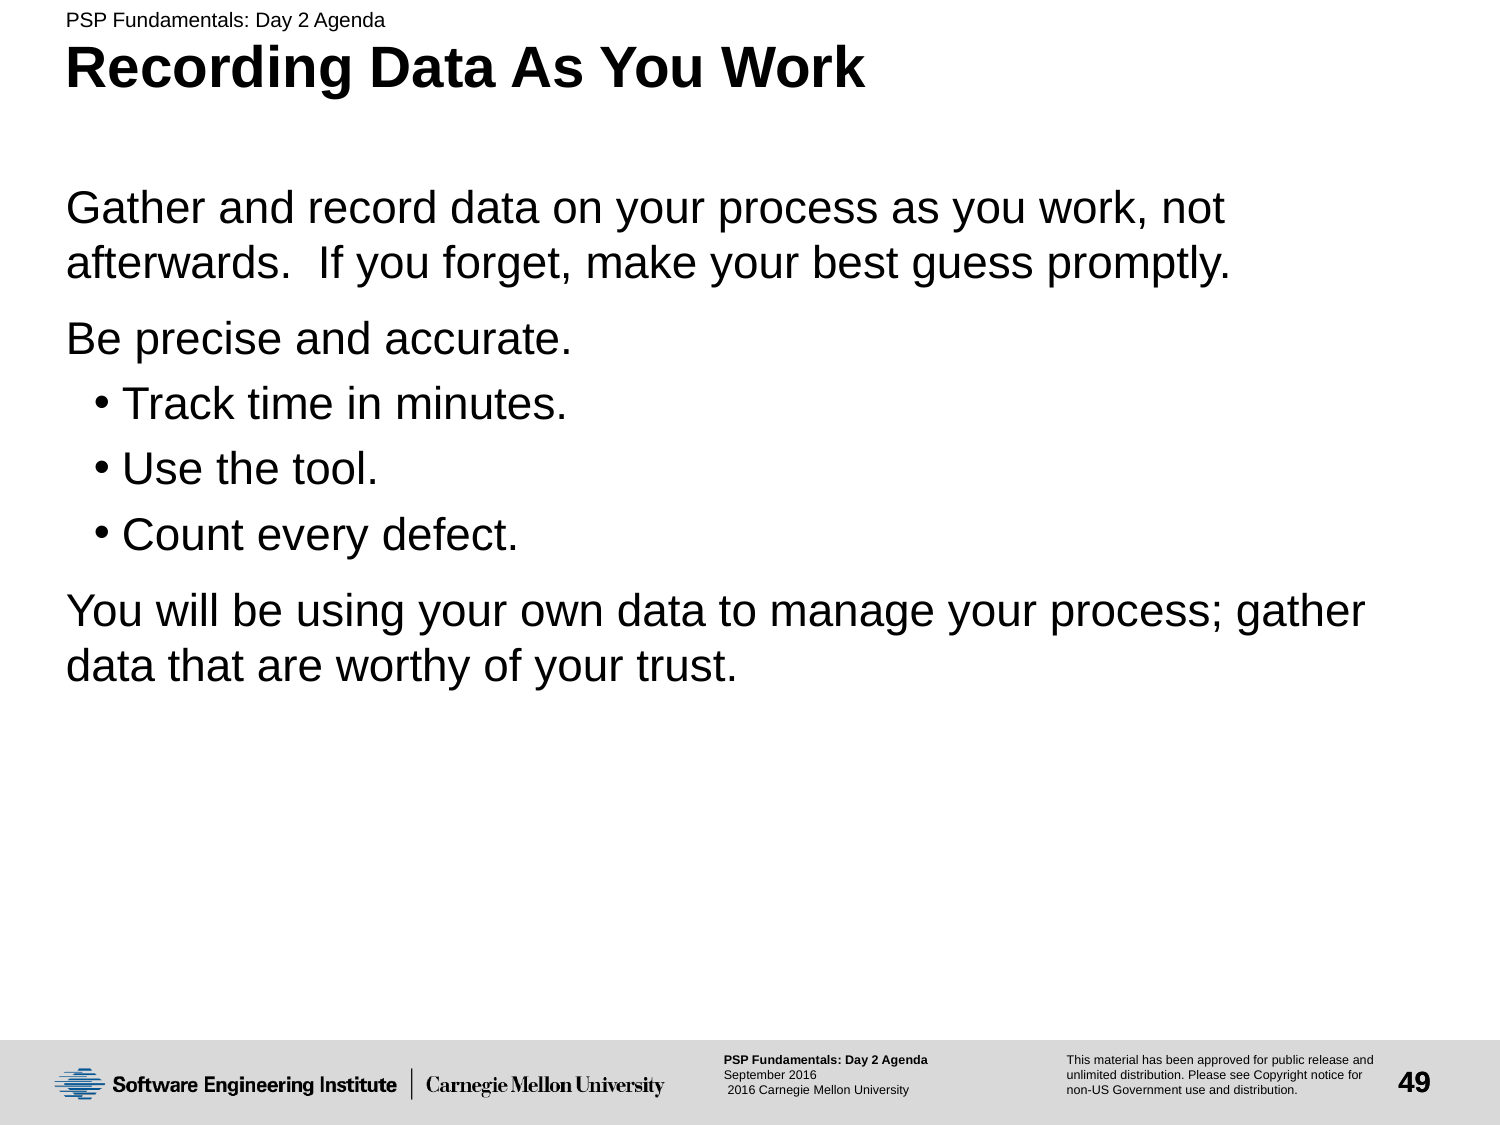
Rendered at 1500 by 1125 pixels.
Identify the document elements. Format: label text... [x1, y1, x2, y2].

title Recording Data As You Work [65, 37, 1430, 148]
list Gather and record data on your process as you work, not afterwards. If you forget, make your best guess promptly. Be precise and accurate. Track time in minutes. Use the tool. Count every defect. You will be using your own data to manage your process; gather data that are worthy of your trust. [65, 177, 1431, 1000]
picture [46, 1061, 673, 1104]
